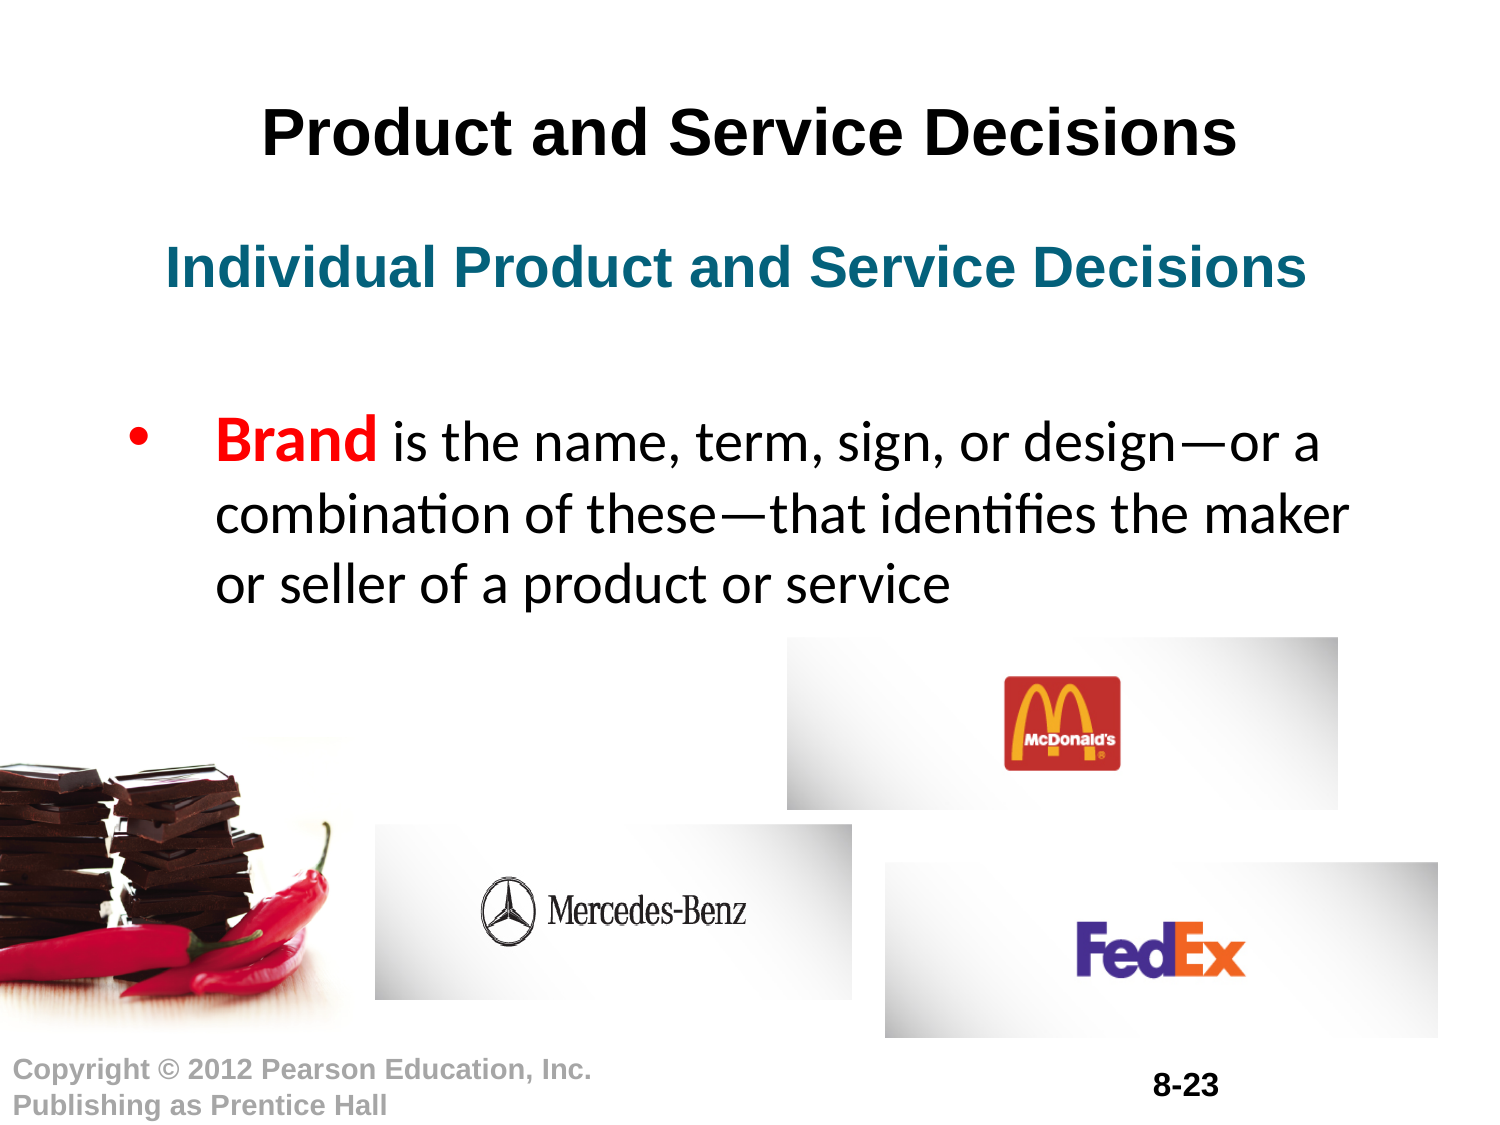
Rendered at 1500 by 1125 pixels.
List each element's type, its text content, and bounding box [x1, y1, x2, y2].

list Individual Product and Service Decisions [149, 237, 1326, 301]
title Product and Service Decisions [112, 37, 1388, 226]
list Brand is the name, term, sign, or design—or a combination of these—that identifies the maker or seller of a product or service [112, 387, 1388, 651]
picture [0, 737, 361, 1038]
picture [885, 862, 1438, 1038]
picture [787, 637, 1338, 810]
picture [374, 824, 852, 1001]
